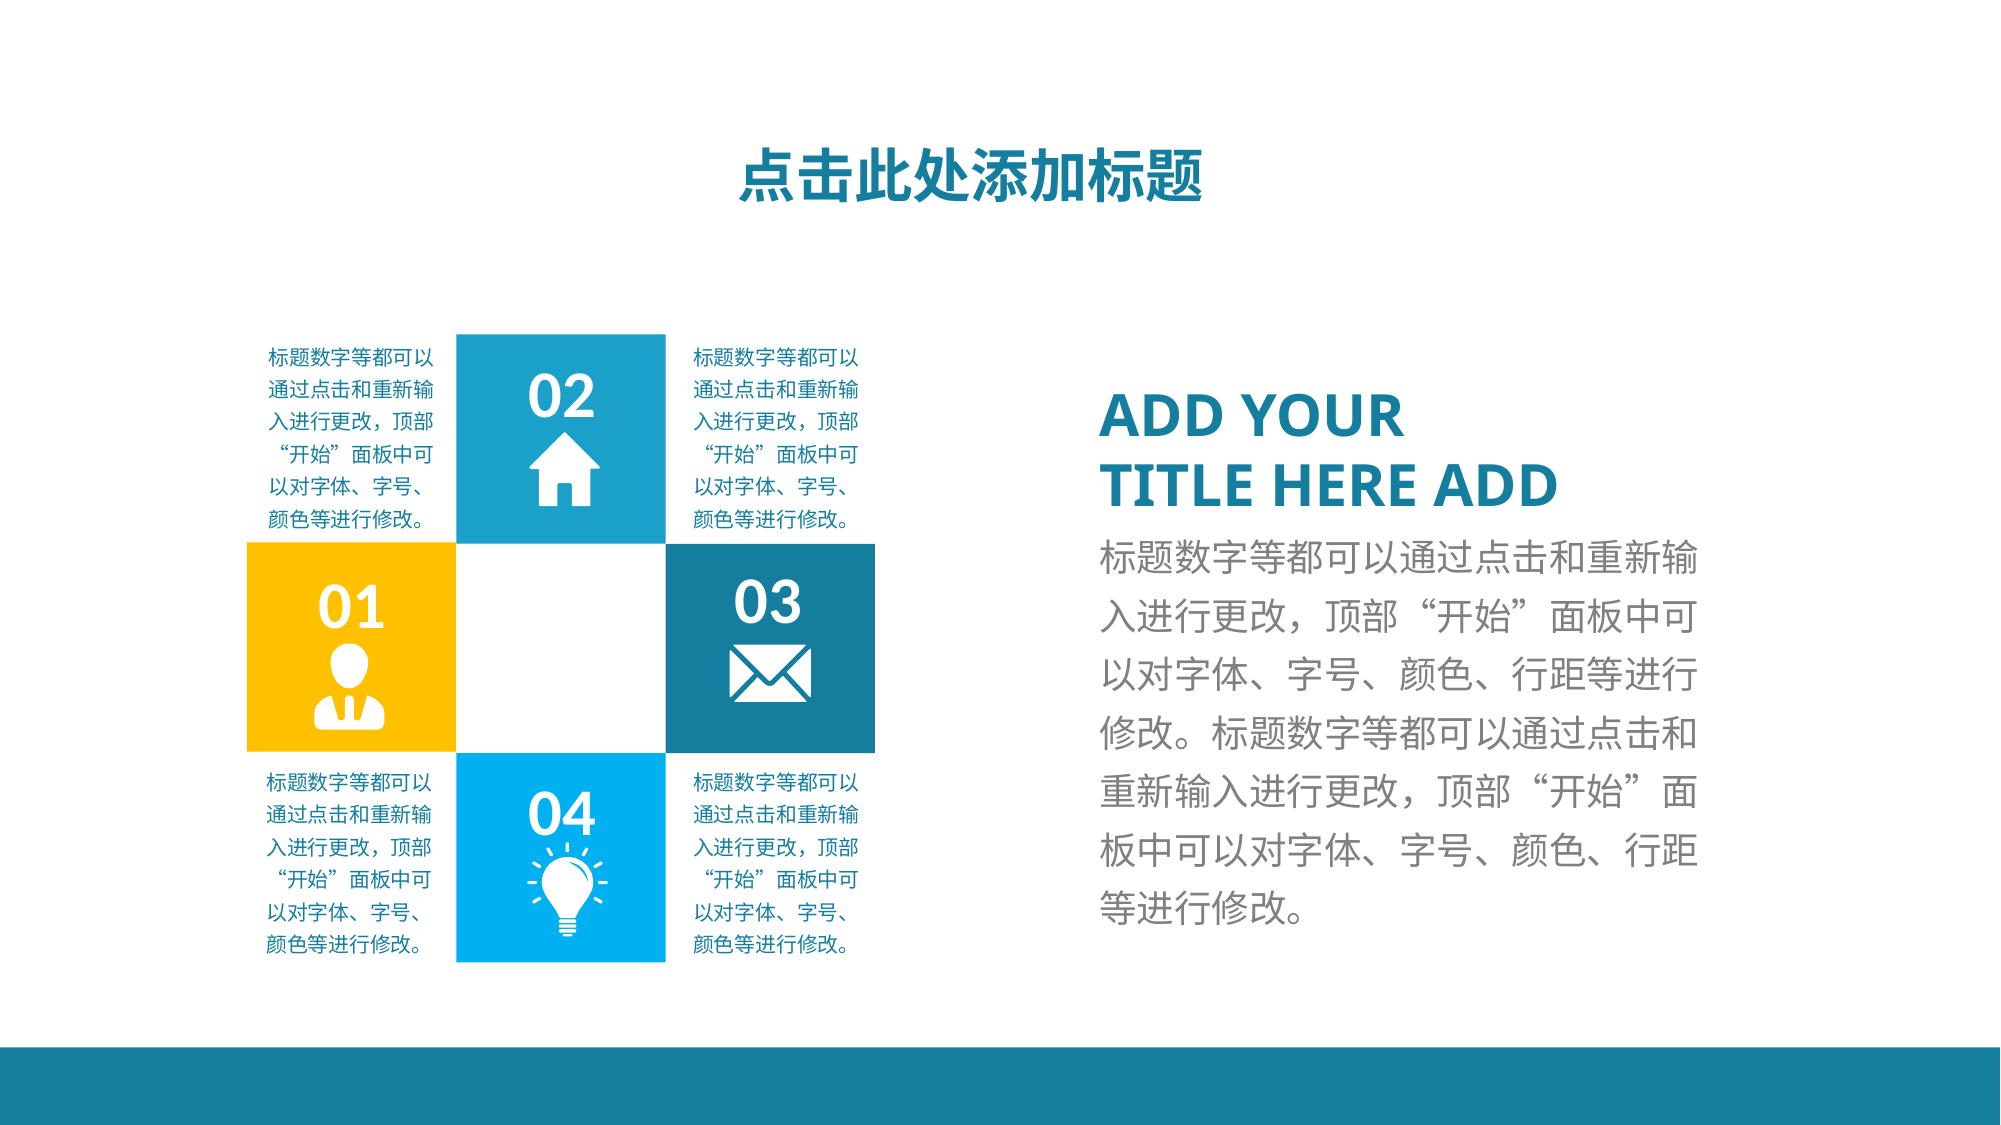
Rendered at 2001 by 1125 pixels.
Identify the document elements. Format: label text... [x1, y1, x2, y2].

text_box [314, 695, 385, 730]
text_box 03 [720, 549, 844, 645]
text_box [455, 333, 667, 545]
text_box [0, 1046, 2000, 1125]
text_box 标题数字等都可以通过点击和重新输入进行更改，顶部“开始”面板中可以对字体、字号、颜色等进行修改。 [669, 754, 883, 965]
text_box 04 [514, 761, 638, 857]
text_box [733, 644, 806, 681]
text_box 标题数字等都可以通过点击和重新输入进行更改，顶部“开始”面板中可以对字体、字号、颜色等进行修改。 [242, 754, 457, 965]
text_box [529, 432, 600, 507]
text_box 标题数字等都可以通过点击和重新输入进行更改，顶部“开始”面板中可以对字体、字号、颜色等进行修改。 [244, 329, 459, 539]
text_box 标题数字等都可以通过点击和重新输入进行更改，顶部“开始”面板中可以对字体、字号、颜色、行距等进行修改。标题数字等都可以通过点击和重新输入进行更改，顶部“开始”面板中可以对字体、字号、颜色、行距等进行修改。 [1084, 513, 1731, 938]
text_box [665, 543, 876, 754]
text_box 02 [514, 343, 638, 438]
text_box 标题数字等都可以通过点击和重新输入进行更改，顶部“开始”面板中可以对字体、字号、颜色等进行修改。 [669, 329, 883, 539]
text_box [734, 675, 807, 702]
text_box 01 [303, 554, 427, 649]
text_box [527, 842, 608, 937]
text_box [246, 541, 457, 753]
text_box [455, 752, 667, 963]
text_box [729, 650, 755, 698]
text_box [330, 643, 369, 689]
text_box 点击此处添加标题 [723, 132, 1239, 217]
text_box [786, 648, 811, 697]
text_box ADD YOUR TITLE HERE ADD [1084, 370, 1600, 513]
